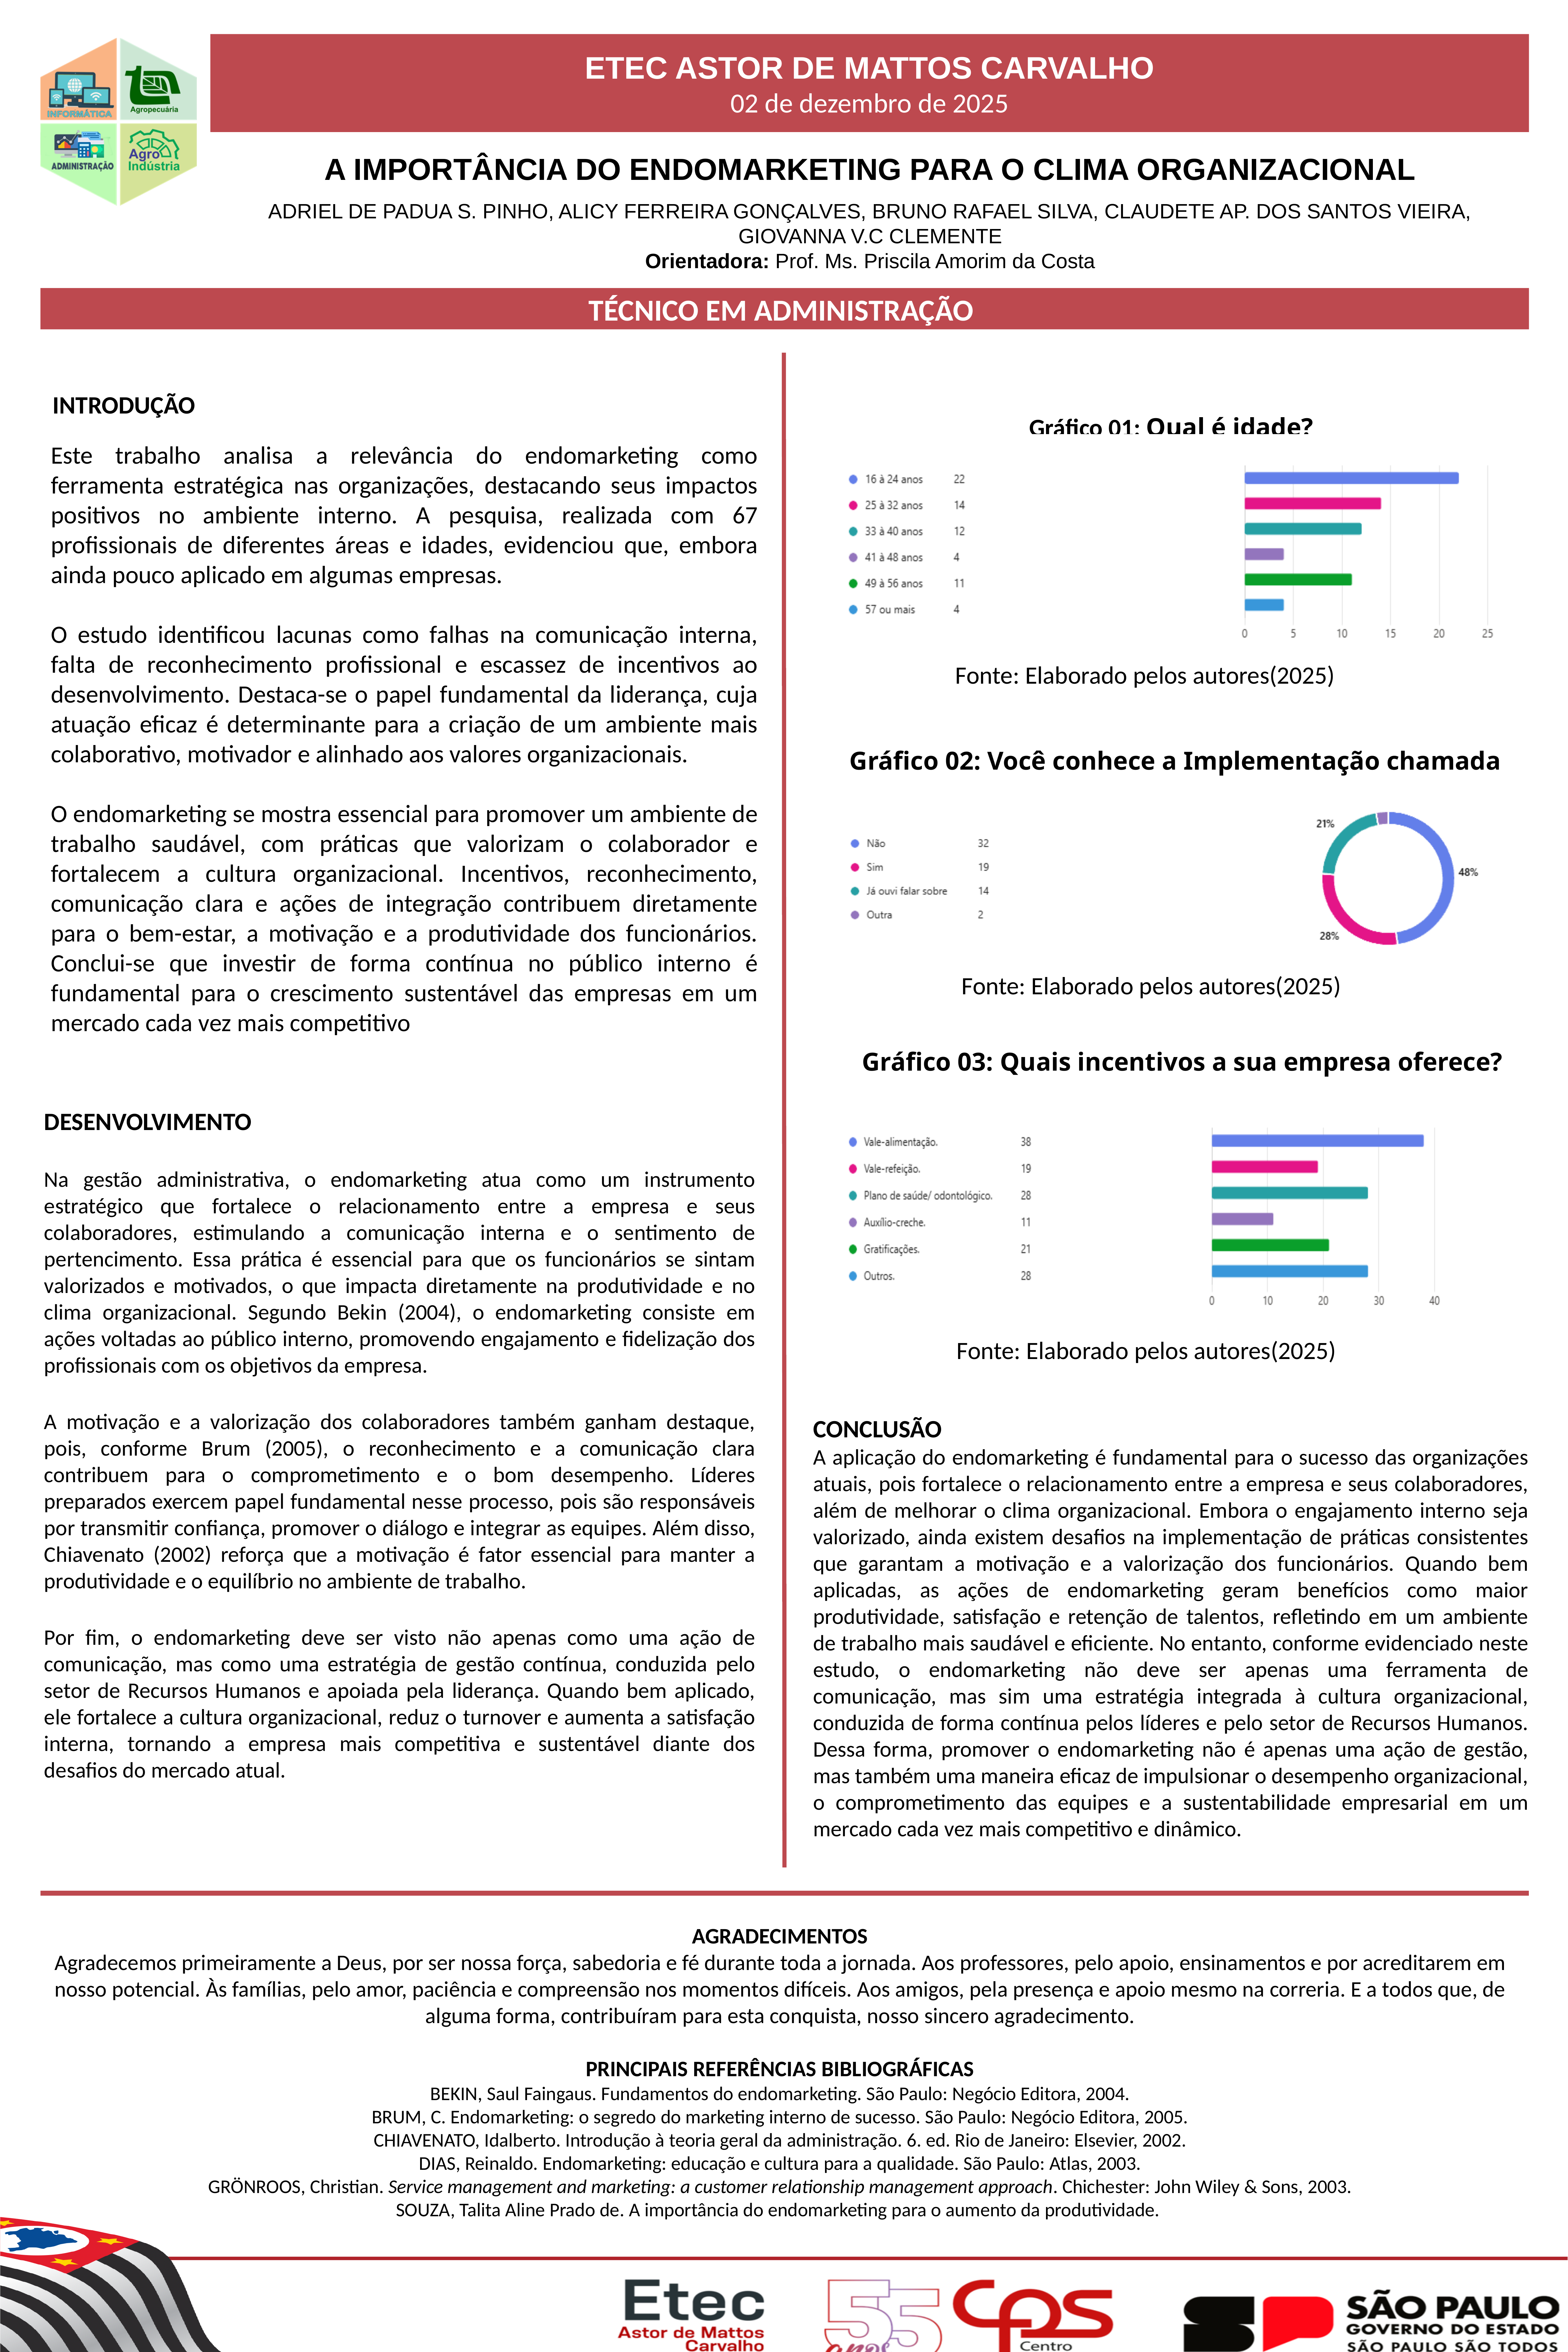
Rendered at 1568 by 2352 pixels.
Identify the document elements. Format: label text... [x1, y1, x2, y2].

text_box Gráfico 03: Quais incentivos a sua empresa oferece? [805, 1043, 1560, 1100]
text_box Fonte: Elaborado pelos autores(2025) [951, 1334, 1386, 1364]
text_box CONCLUSÃO A aplicação do endomarketing é fundamental para o sucesso das organizações atuais, pois fortalece o relacionamento entre a empresa e seus colaboradores, além de melhorar o clima organizacional. Embora o engajamento interno seja valorizado, ainda existem desafios na implementação de práticas consistentes que garantam a motivação e a valorização dos funcionários. Quando bem aplicadas, as ações de endomarketing geram benefícios como maior produtividade, satisfação e retenção de talentos, refletindo em um ambiente de trabalho mais saudável e eficiente. No entanto, conforme evidenciado neste estudo, o endomarketing não deve ser apenas uma ferramenta de comunicação, mas sim uma estratégia integrada à cultura organizacional, conduzida de forma contínua pelos líderes e pelo setor de Recursos Humanos. Dessa forma, promover o endomarketing não é apenas uma ação de gestão, mas também uma maneira eficaz de impulsionar o desempenho organizacional, o comprometimento das equipes e a sustentabilidade empresarial em um mercado cada vez mais competitivo e dinâmico. [808, 1410, 1533, 1854]
text_box INTRODUÇÃO [31, 386, 756, 989]
text_box Fonte: Elaborado pelos autores(2025) [950, 660, 1385, 689]
text_box Gráfico 01: Qual é idade? [794, 409, 1549, 466]
text_box TÉCNICO EM ADMINISTRAÇÃO [40, 288, 1529, 330]
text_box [40, 38, 197, 206]
text_box Este trabalho analisa a relevância do endomarketing como ferramenta estratégica nas organizações, destacando seus impactos positivos no ambiente interno. A pesquisa, realizada com 67 profissionais de diferentes áreas e idades, evidenciou que, embora ainda pouco aplicado em algumas empresas. O estudo identificou lacunas como falhas na comunicação interna, falta de reconhecimento profissional e escassez de incentivos ao desenvolvimento. Destaca-se o papel fundamental da liderança, cuja atuação eficaz é determinante para a criação de um ambiente mais colaborativo, motivador e alinhado aos valores organizacionais. O endomarketing se mostra essencial para promover um ambiente de trabalho saudável, com práticas que valorizam o colaborador e fortalecem a cultura organizacional. Incentivos, reconhecimento, comunicação clara e ações de integração contribuem diretamente para o bem-estar, a motivação e a produtividade dos funcionários. Conclui-se que investir de forma contínua no público interno é fundamental para o crescimento sustentável das empresas em um mercado cada vez mais competitivo [46, 436, 763, 1113]
text_box AGRADECIMENTOS Agradecemos primeiramente a Deus, por ser nossa força, sabedoria e fé durante toda a jornada. Aos professores, pelo apoio, ensinamentos e por acreditarem em nosso potencial. Às famílias, pelo amor, paciência e compreensão nos momentos difíceis. Aos amigos, pela presença e apoio mesmo na correria. E a todos que, de alguma forma, contribuíram para esta conquista, nosso sincero agradecimento. PRINCIPAIS REFERÊNCIAS BIBLIOGRÁFICAS BEKIN, Saul Faingaus. Fundamentos do endomarketing. São Paulo: Negócio Editora, 2004. BRUM, C. Endomarketing: o segredo do marketing interno de sucesso. São Paulo: Negócio Editora, 2005. CHIAVENATO, Idalberto. Introdução à teoria geral da administração. 6. ed. Rio de Janeiro: Elsevier, 2002. DIAS, Reinaldo. Endomarketing: educação e cultura para a qualidade. São Paulo: Atlas, 2003. GRÖNROOS, Christian. Service management and marketing: a customer relationship management approach. Chichester: John Wiley & Sons, 2003. SOUZA, Talita Aline Prado de. A importância do endomarketing para o aumento da produtividade. [35, 1919, 1526, 2217]
text_box Fonte: Elaborado pelos autores(2025) [956, 973, 1391, 999]
picture [836, 434, 1525, 660]
text_box A IMPORTÂNCIA DO ENDOMARKETING PARA O CLIMA ORGANIZACIONAL ADRIEL DE PADUA S. PINHO, ALICY FERREIRA GONÇALVES, BRUNO RAFAEL SILVA, CLAUDETE AP. DOS SANTOS VIEIRA, GIOVANNA V.C CLEMENTE Orientadora: Prof. Ms. Priscila Amorim da Costa [212, 147, 1530, 275]
text_box DESENVOLVIMENTO Na gestão administrativa, o endomarketing atua como um instrumento estratégico que fortalece o relacionamento entre a empresa e seus colaboradores, estimulando a comunicação interna e o sentimento de pertencimento. Essa prática é essencial para que os funcionários se sintam valorizados e motivados, o que impacta diretamente na produtividade e no clima organizacional. Segundo Bekin (2004), o endomarketing consiste em ações voltadas ao público interno, promovendo engajamento e fidelização dos profissionais com os objetivos da empresa. A motivação e a valorização dos colaboradores também ganham destaque, pois, conforme Brum (2005), o reconhecimento e a comunicação clara contribuem para o comprometimento e o bom desempenho. Líderes preparados exercem papel fundamental nesse processo, pois são responsáveis por transmitir confiança, promover o diálogo e integrar as equipes. Além disso, Chiavenato (2002) reforça que a motivação é fator essencial para manter a produtividade e o equilíbrio no ambiente de trabalho. Por fim, o endomarketing deve ser visto não apenas como uma ação de comunicação, mas como uma estratégia de gestão contínua, conduzida pelo setor de Recursos Humanos e apoiada pela liderança. Quando bem aplicado, ele fortalece a cultura organizacional, reduz o turnover e aumenta a satisfação interna, tornando a empresa mais competitiva e sustentável diante dos desafios do mercado atual. [39, 1102, 760, 1830]
picture [836, 1101, 1528, 1334]
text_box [0, 2217, 1568, 2352]
picture [835, 777, 1526, 973]
text_box ETEC ASTOR DE MATTOS CARVALHO 02 de dezembro de 2025 [210, 34, 1530, 132]
text_box Gráfico 02: Você conhece a Implementação chamada Endomarketing? [798, 742, 1553, 799]
